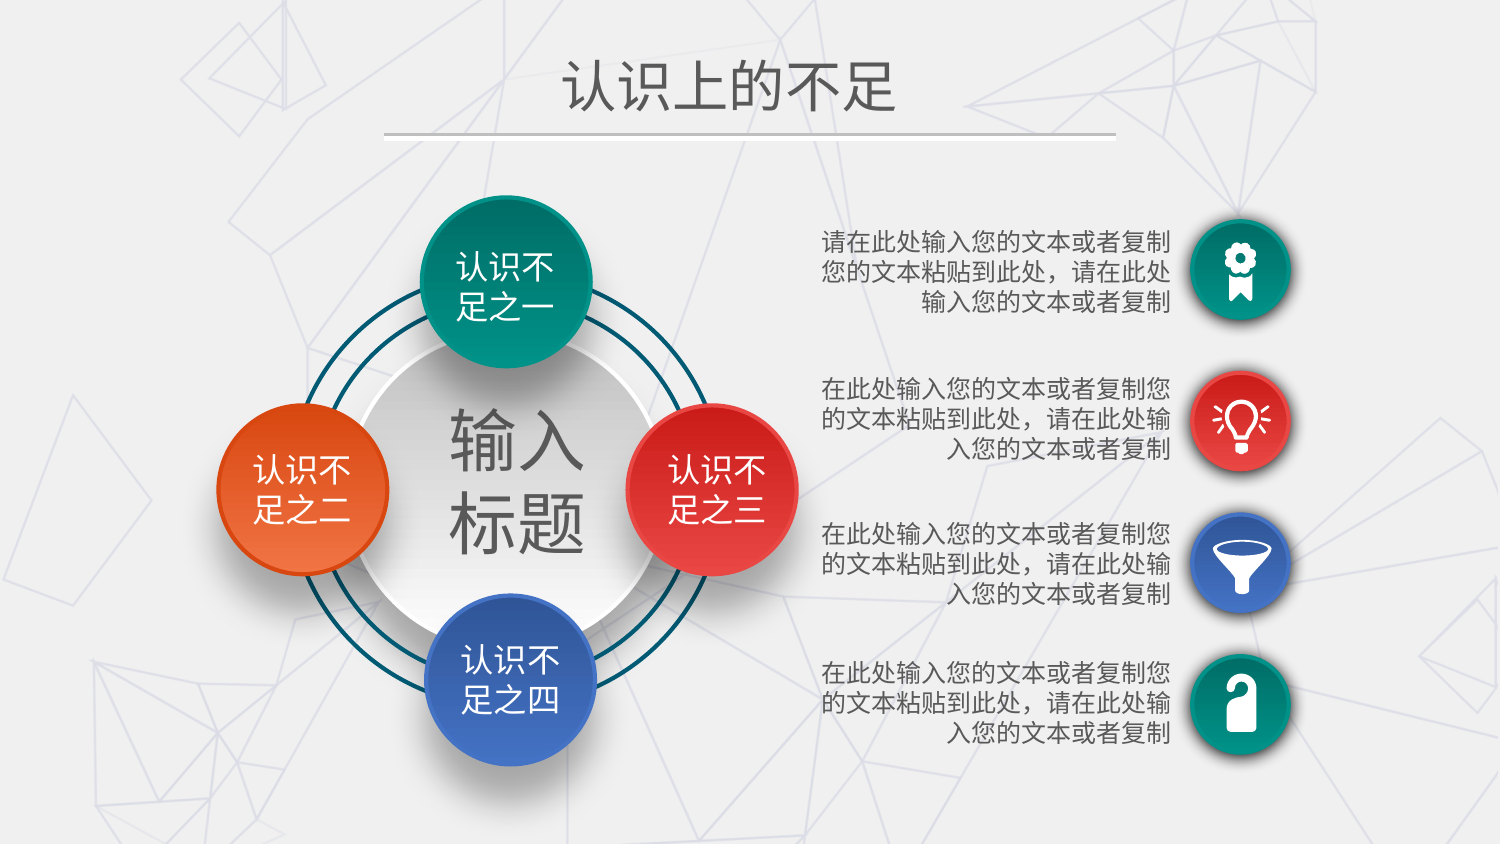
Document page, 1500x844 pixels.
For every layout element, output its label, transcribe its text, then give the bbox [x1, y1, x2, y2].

text_box 在此处输入您的文本或者复制您的文本粘贴到此处，请在此处输入您的文本或者复制 [802, 652, 1183, 754]
text_box [1226, 673, 1257, 732]
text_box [1212, 399, 1271, 455]
text_box [1192, 656, 1289, 753]
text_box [1224, 242, 1257, 302]
picture [0, 0, 1498, 844]
text_box [1192, 221, 1289, 318]
title 认识上的不足 [280, 51, 1178, 136]
text_box 在此处输入您的文本或者复制您的文本粘贴到此处，请在此处输入您的文本或者复制 [802, 367, 1183, 469]
text_box [1192, 514, 1289, 611]
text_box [218, 197, 797, 765]
text_box 请在此处输入您的文本或者复制您的文本粘贴到此处，请在此处输入您的文本或者复制 [802, 221, 1183, 323]
text_box [1192, 372, 1289, 470]
text_box 在此处输入您的文本或者复制您的文本粘贴到此处，请在此处输入您的文本或者复制 [802, 513, 1183, 615]
text_box [1212, 539, 1272, 595]
